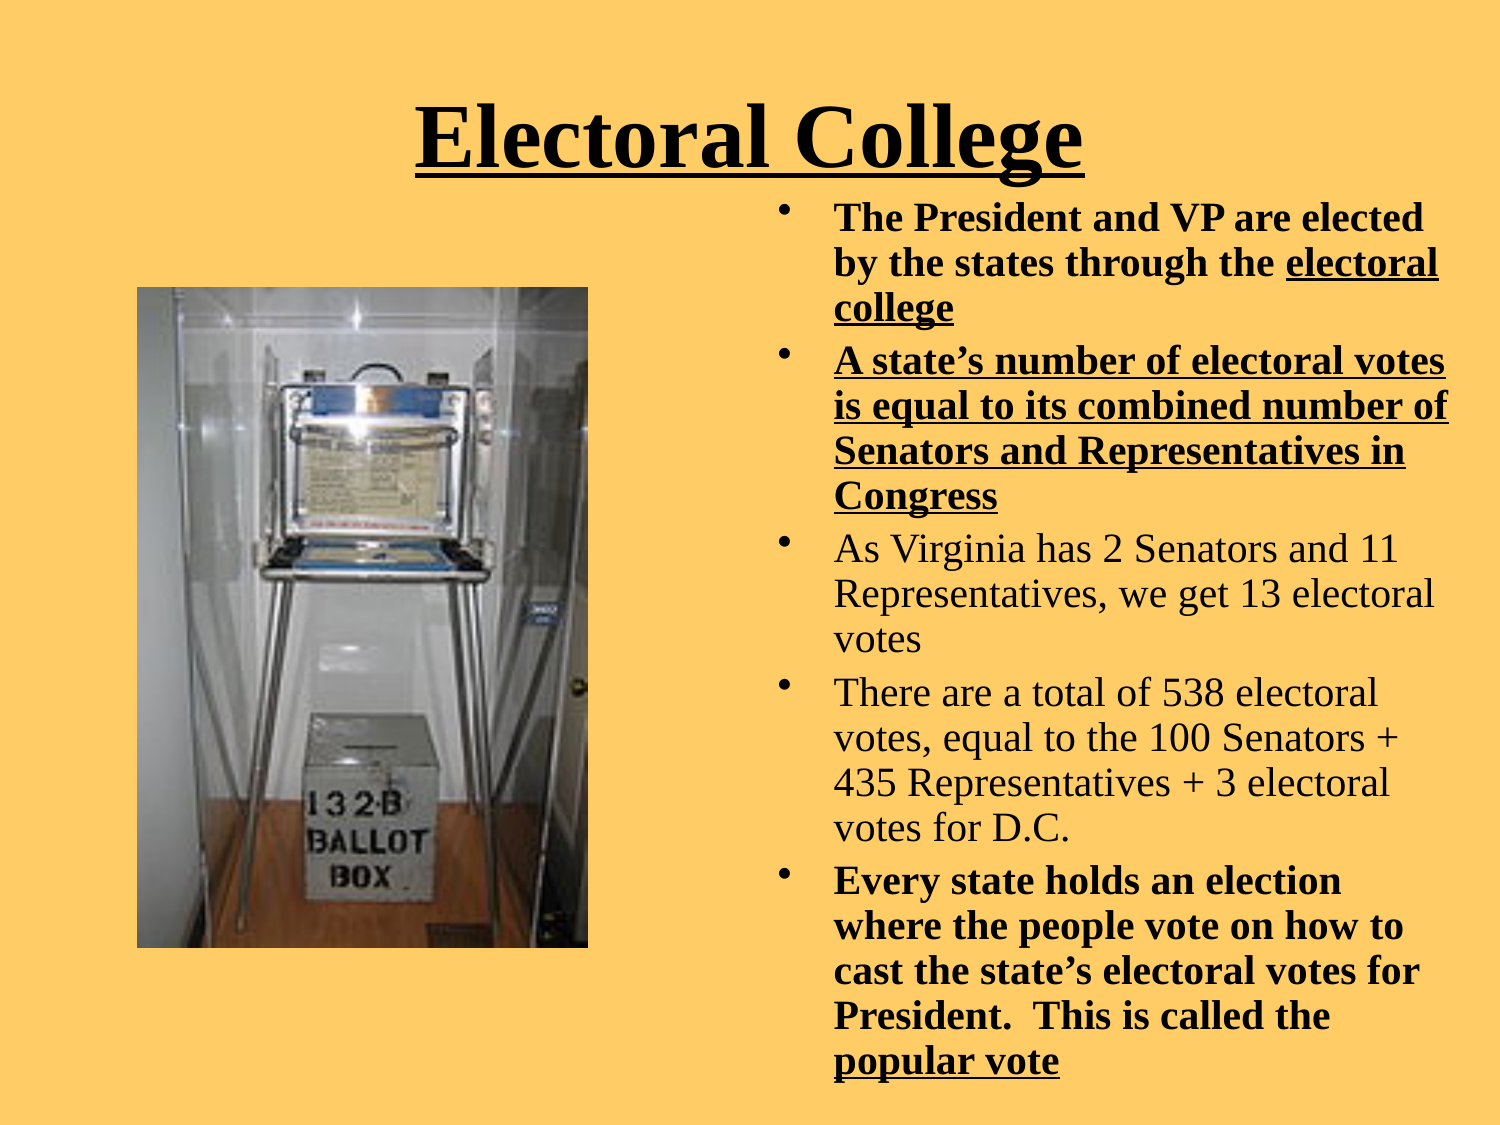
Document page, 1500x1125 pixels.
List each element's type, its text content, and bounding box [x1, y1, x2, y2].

title Electoral College [112, 37, 1388, 226]
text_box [137, 287, 588, 948]
list The President and VP are elected by the states through the electoral college A state’s number of electoral votes is equal to its combined number of Senators and Representatives in Congress As Virginia has 2 Senators and 11 Representatives, we get 13 electoral votes There are a total of 538 electoral votes, equal to the 100 Senators + 435 Representatives + 3 electoral votes for D.C. Every state holds an election where the people vote on how to cast the state’s electoral votes for President. This is called the popular vote [762, 187, 1476, 1076]
